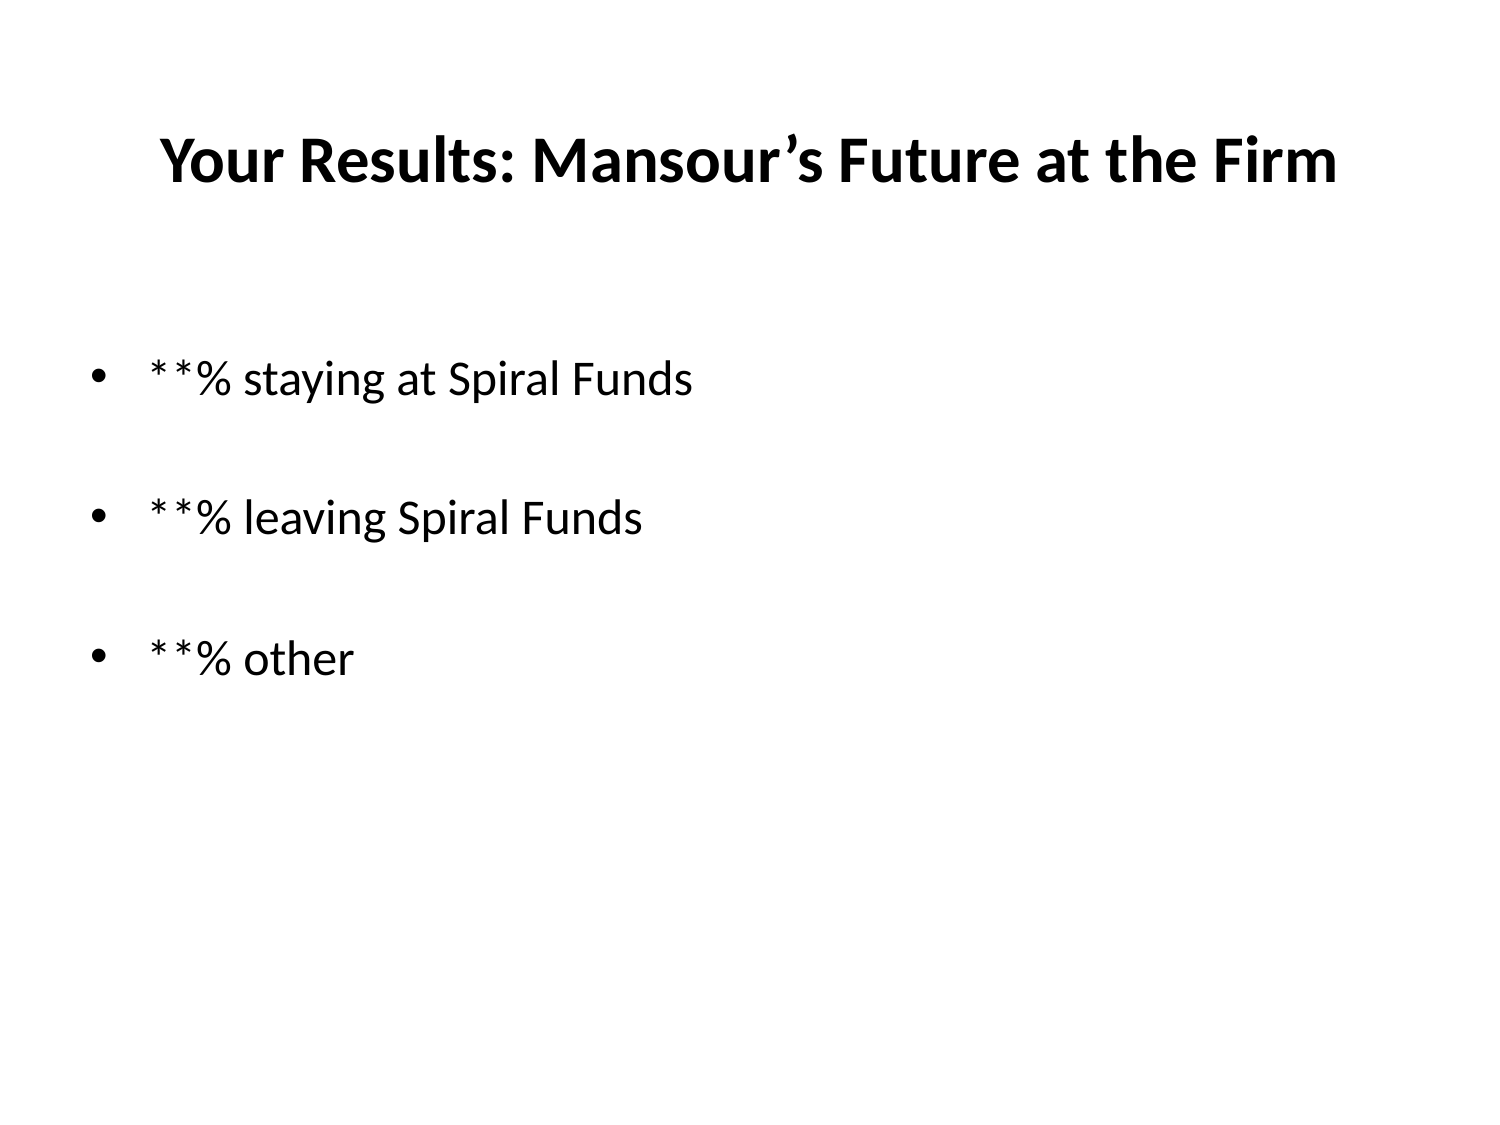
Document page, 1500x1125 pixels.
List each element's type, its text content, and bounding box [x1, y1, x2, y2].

title Your Results: Mansour’s Future at the Firm [75, 62, 1425, 250]
list **% staying at Spiral Funds **% leaving Spiral Funds **% other [75, 337, 1425, 1125]
